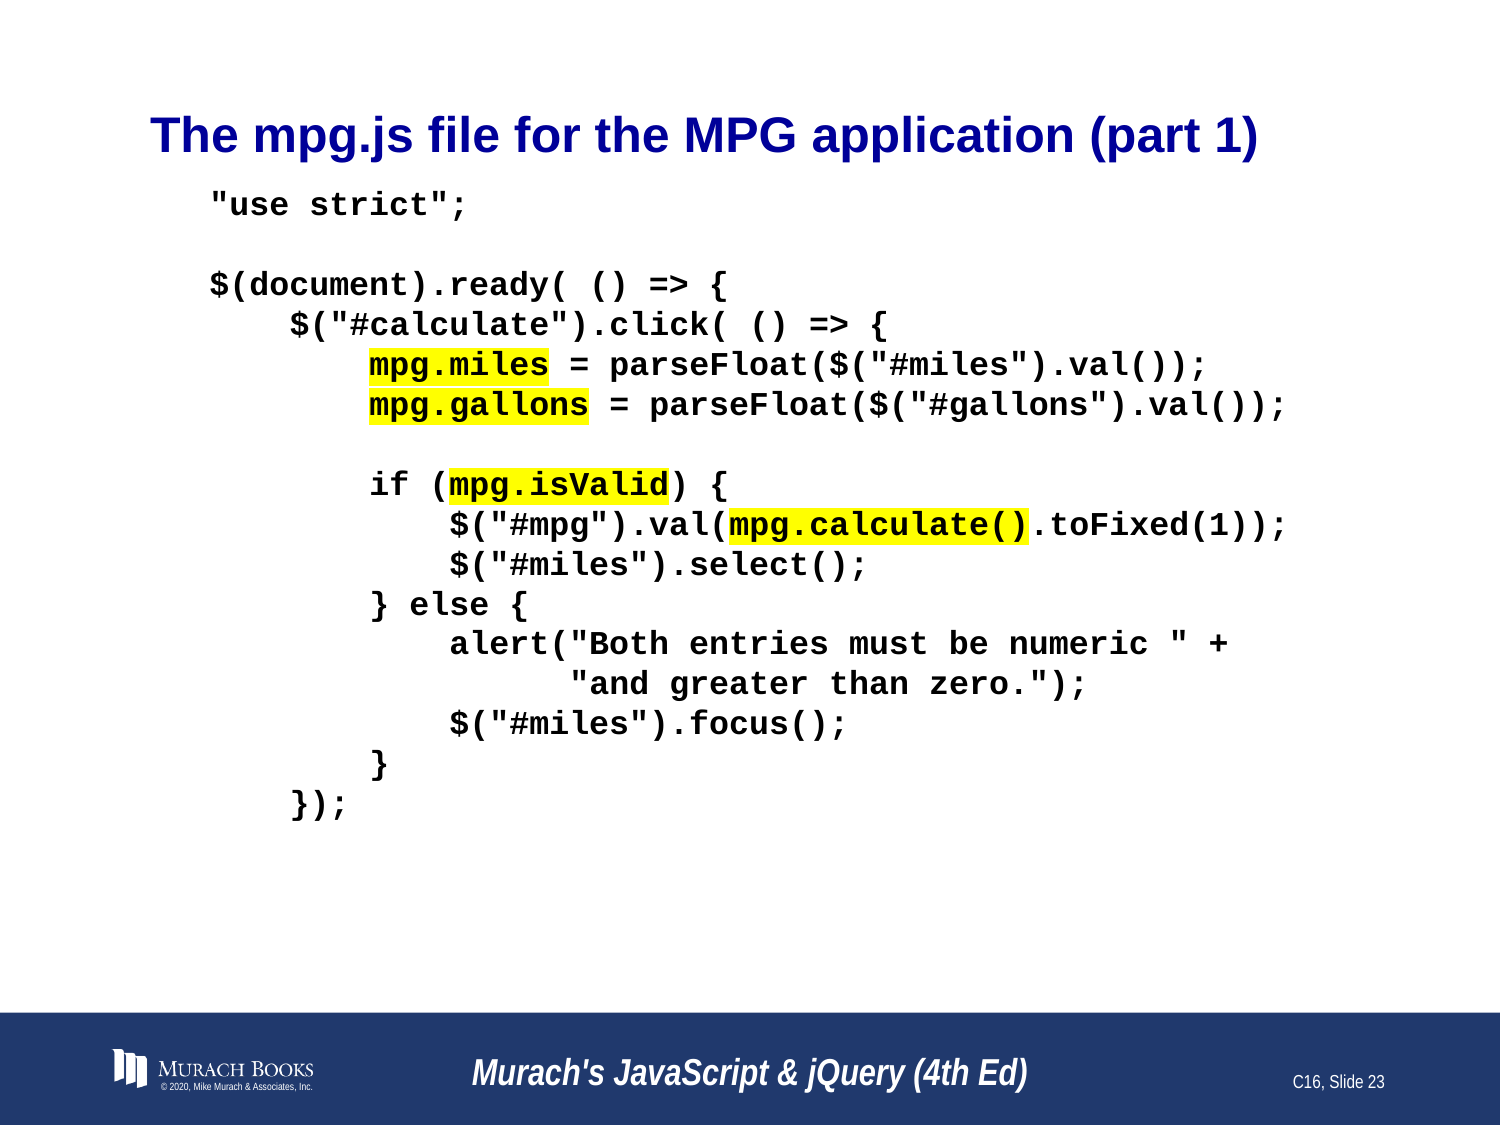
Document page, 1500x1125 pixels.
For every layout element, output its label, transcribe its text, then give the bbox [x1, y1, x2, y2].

list "use strict"; $(document).ready( () => { $("#calculate").click( () => { mpg.miles = parseFloat($("#miles").val()); mpg.gallons = parseFloat($("#gallons").val()); if (mpg.isValid) { $("#mpg").val(mpg.calculate().toFixed(1)); $("#miles").select(); } else { alert("Both entries must be numeric " + "and greater than zero."); $("#miles").focus(); } }); [137, 174, 1350, 975]
slide_number Murach's JavaScript & jQuery (4th Ed) [463, 1025, 1050, 1100]
title The mpg.js file for the MPG application (part 1) [150, 102, 1350, 164]
footer © 2020, Mike Murach & Associates, Inc. [12, 1025, 463, 1100]
slide_number C16, Slide 23 [1087, 1025, 1400, 1100]
